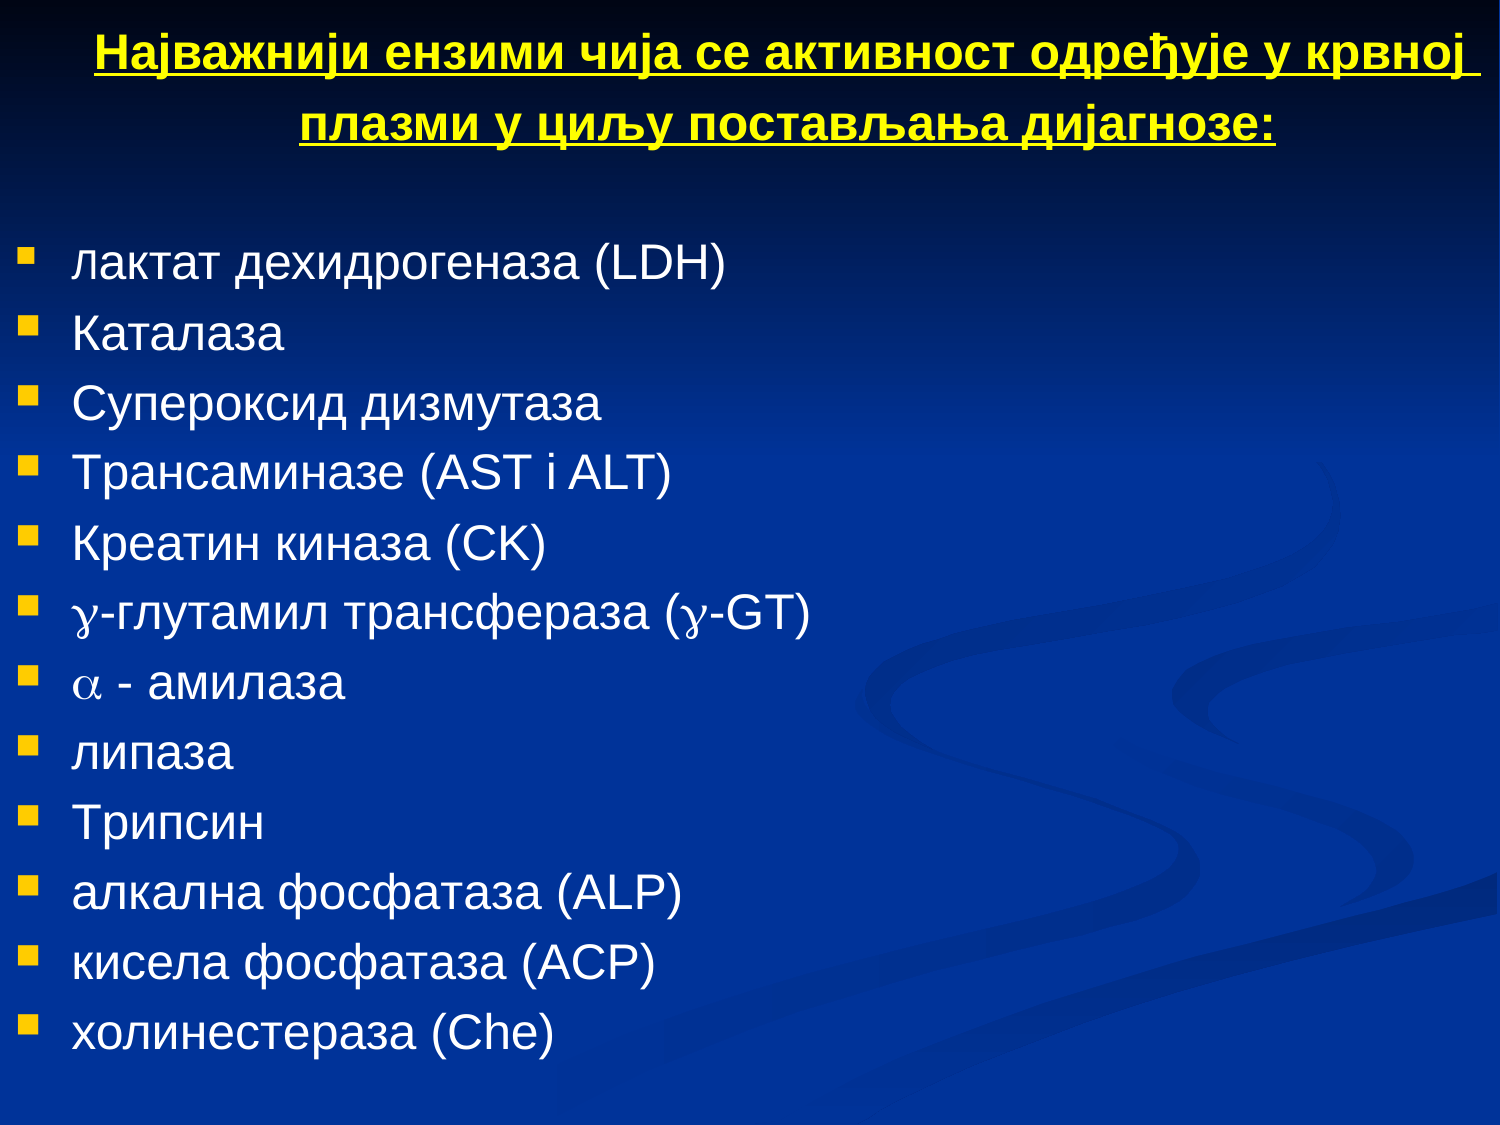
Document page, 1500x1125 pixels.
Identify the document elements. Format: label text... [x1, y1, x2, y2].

list Најважнији ензими чија се активност одређује у крвној плазми у циљу постављања дијагнозе: Лактат дехидрогенaзa (LDH) Каталаза Супероксид дизмутаза Трансаминaзе (AST i ALT) Креатин киназa (CK) -глутамил трансферaзa (-GT)  - амилaзa липазa Трипсин алкалнa фосфaтaзa (ALP) кисела фосфатaзa (ACP) холинестeразa (Che) [0, 12, 1500, 688]
